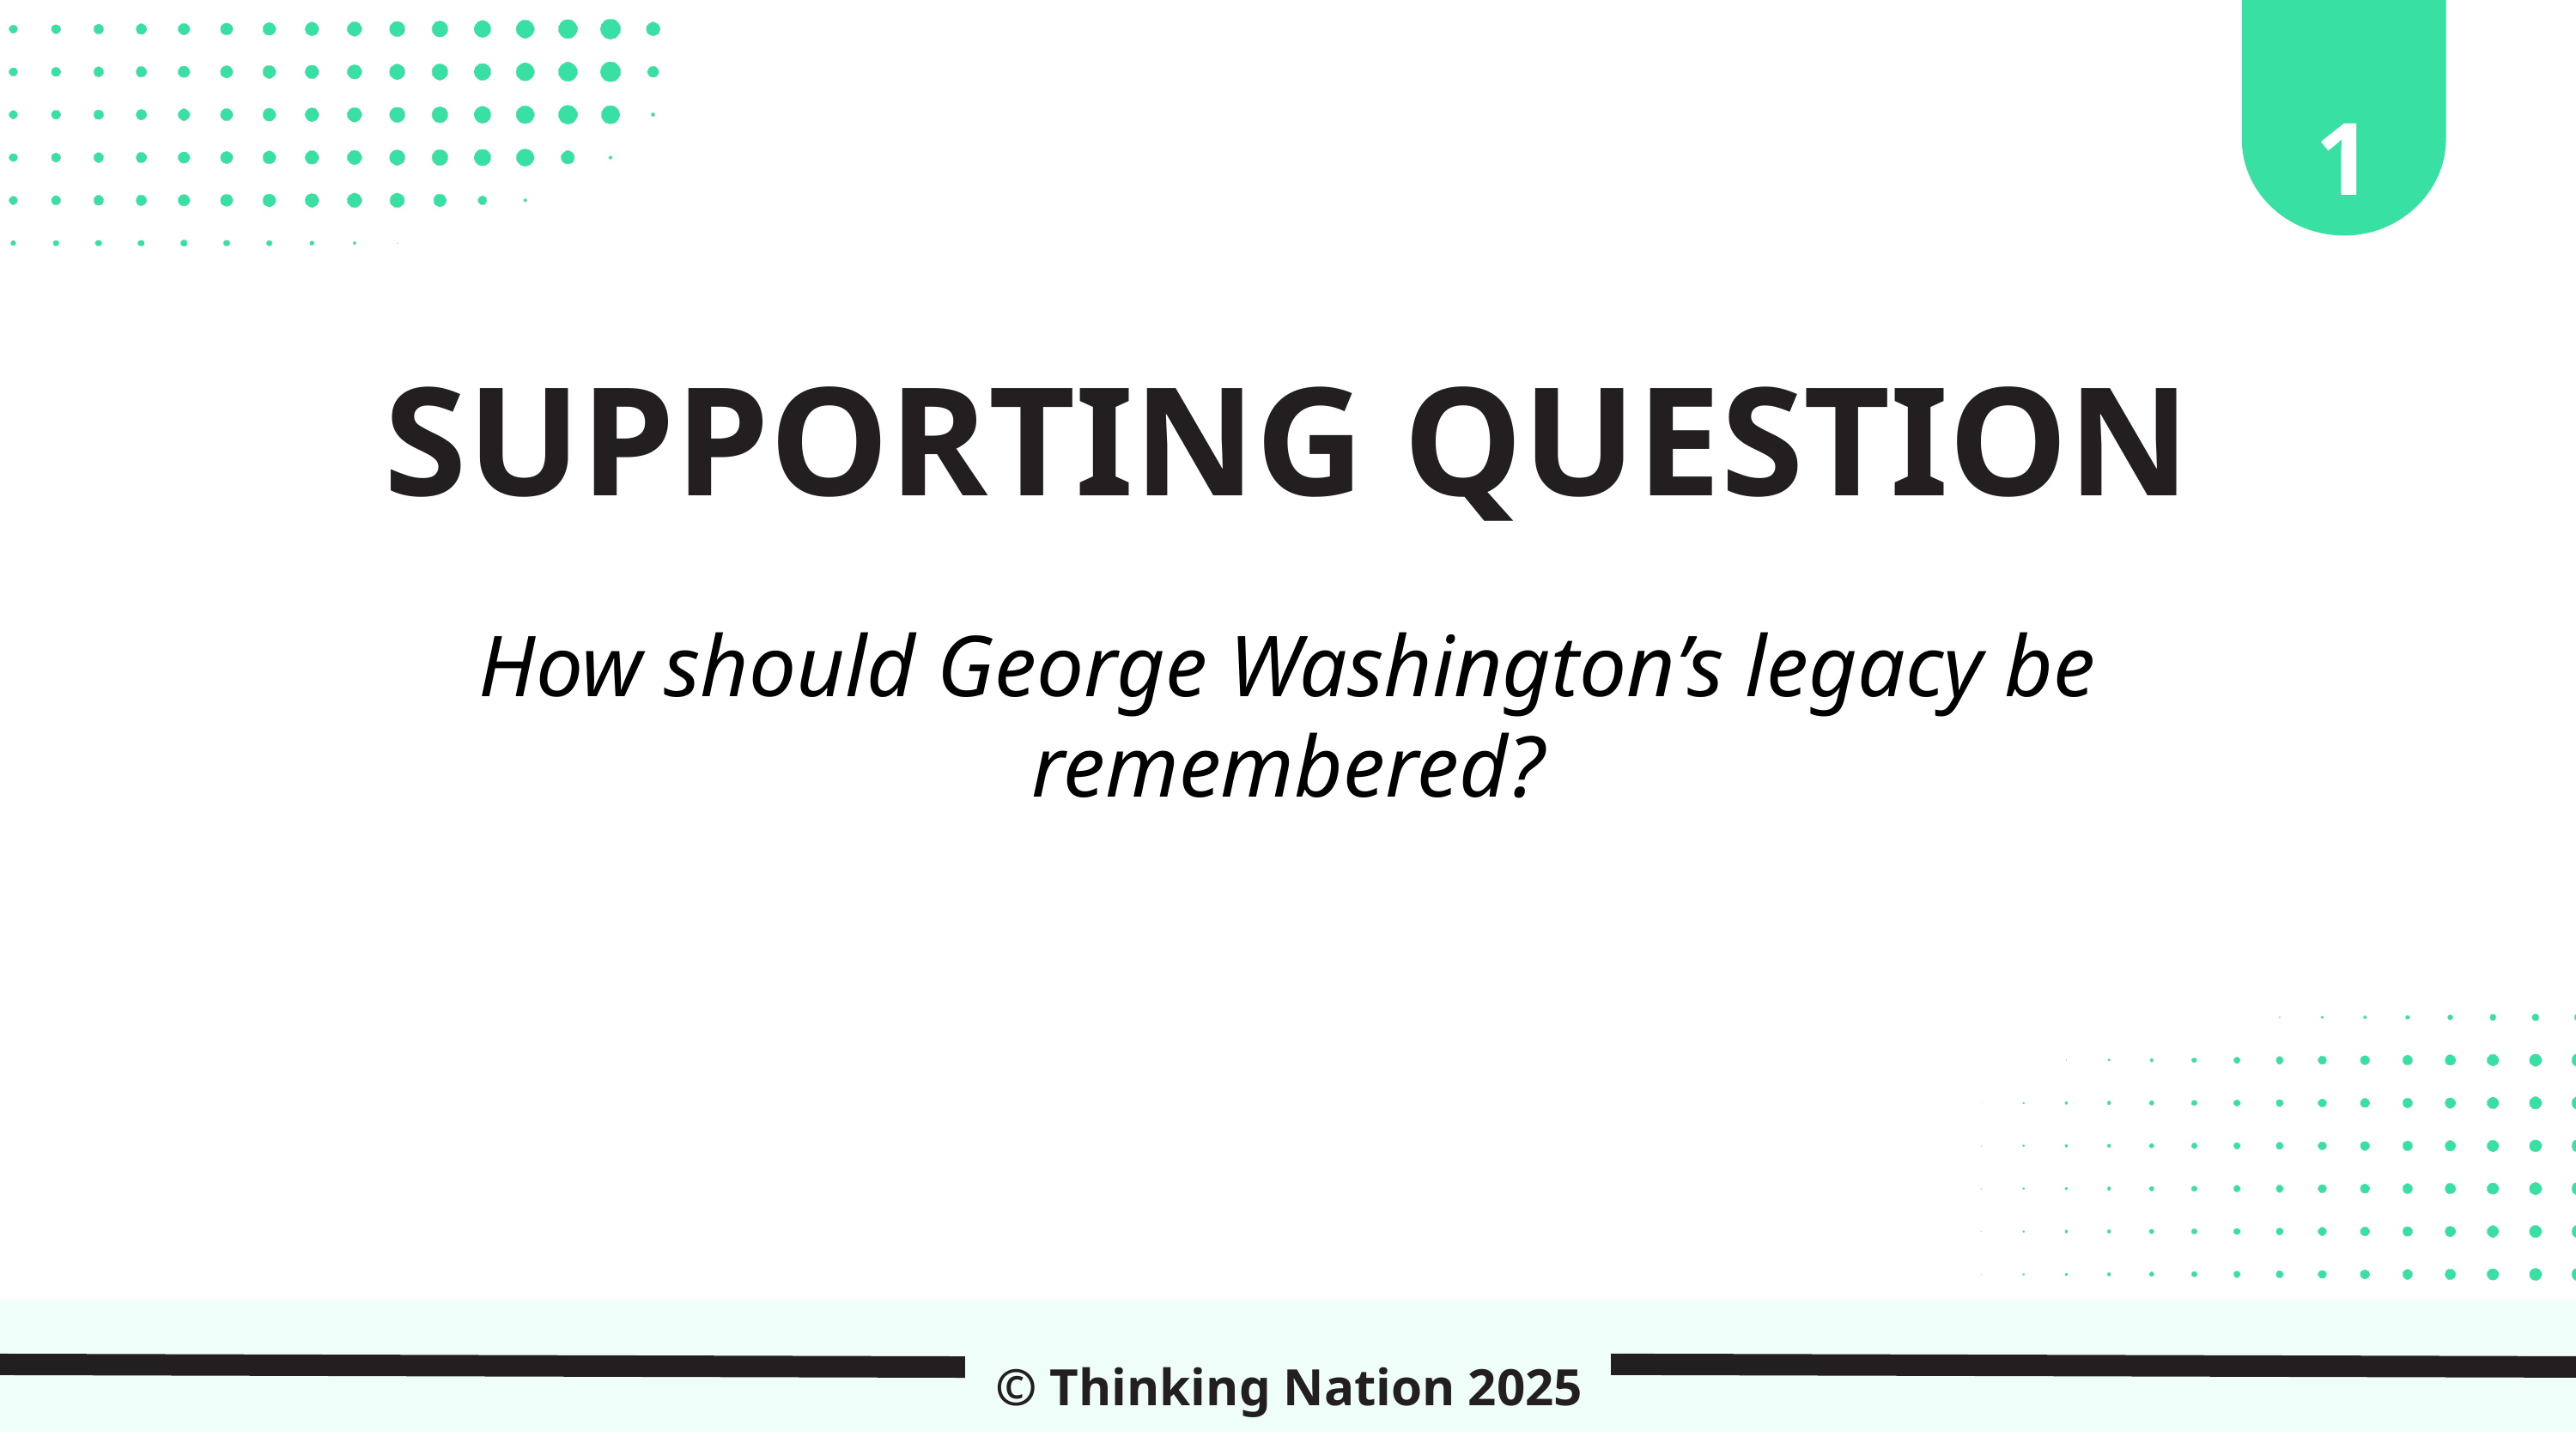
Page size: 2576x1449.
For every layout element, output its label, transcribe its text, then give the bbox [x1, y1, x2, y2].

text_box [2233, 0, 2455, 236]
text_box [0, 1299, 2576, 1433]
text_box [0, 0, 660, 246]
text_box SUPPORTING QUESTION [359, 273, 2216, 526]
text_box [1938, 1013, 2576, 1299]
text_box How should George Washington’s legacy be remembered? [252, 502, 2324, 925]
